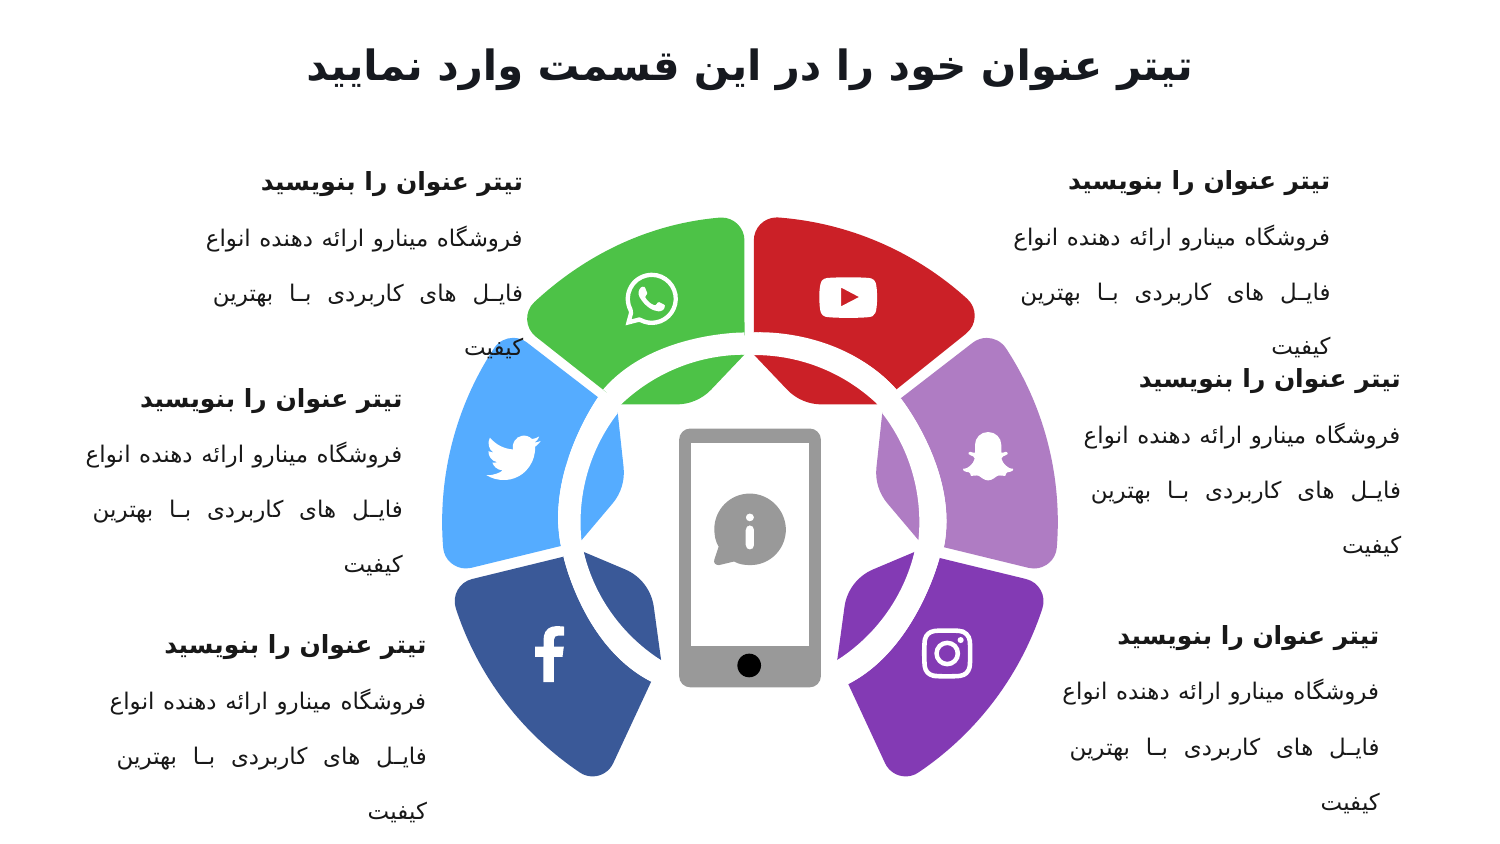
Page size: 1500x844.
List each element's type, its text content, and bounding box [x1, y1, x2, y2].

text_box تیتر عنوان را بنویسید فروشگاه مینارو ارائه دهنده انواع فایل های کاربردی با بهترین کیفیت [189, 128, 538, 368]
text_box تیتر عنوان خود را در این قسمت وارد نمایید [0, 6, 1500, 96]
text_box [437, 217, 1063, 777]
text_box تیتر عنوان را بنویسید فروشگاه مینارو ارائه دهنده انواع فایل های کاربردی با بهترین کیفیت [1067, 325, 1416, 565]
text_box تیتر عنوان را بنویسید فروشگاه مینارو ارائه دهنده انواع فایل های کاربردی با بهترین کیفیت [69, 345, 418, 585]
text_box تیتر عنوان را بنویسید فروشگاه مینارو ارائه دهنده انواع فایل های کاربردی با بهترین کیفیت [93, 591, 442, 832]
text_box تیتر عنوان را بنویسید فروشگاه مینارو ارائه دهنده انواع فایل های کاربردی با بهترین کیفیت [997, 127, 1346, 325]
text_box تیتر عنوان را بنویسید فروشگاه مینارو ارائه دهنده انواع فایل های کاربردی با بهترین کیفیت [1046, 582, 1395, 822]
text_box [620, 269, 681, 326]
